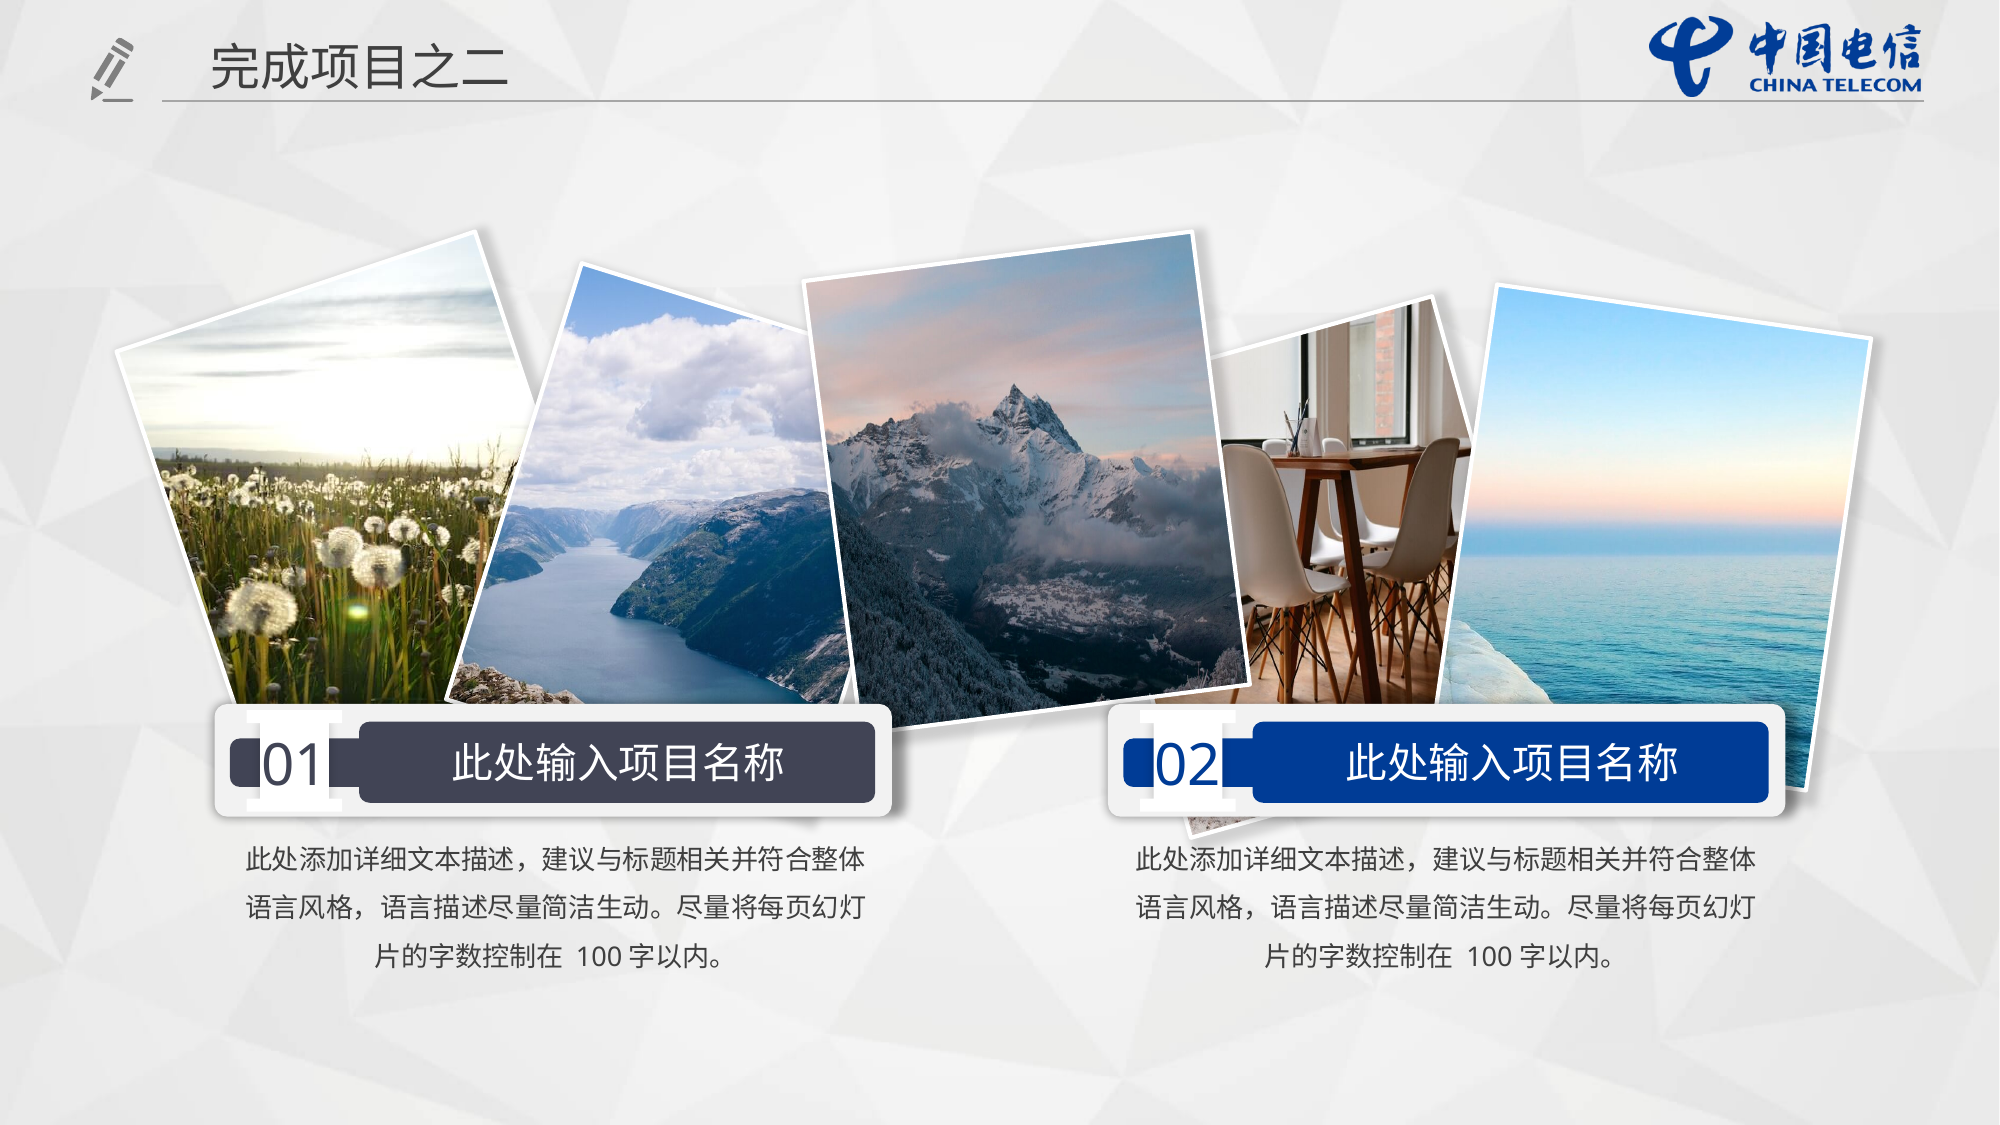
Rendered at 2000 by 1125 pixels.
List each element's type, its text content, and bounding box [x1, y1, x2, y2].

text_box [115, 37, 134, 52]
text_box [116, 231, 533, 696]
text_box [93, 52, 115, 82]
text_box [110, 45, 130, 59]
text_box 完成项目之二 [196, 28, 526, 100]
text_box [1225, 296, 1471, 696]
text_box [803, 231, 1250, 728]
text_box [104, 59, 126, 89]
text_box [447, 263, 849, 696]
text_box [214, 703, 893, 978]
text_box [1107, 703, 1786, 978]
text_box [102, 98, 134, 102]
text_box [1437, 284, 1872, 791]
picture [0, 0, 2000, 1125]
text_box [90, 86, 104, 101]
